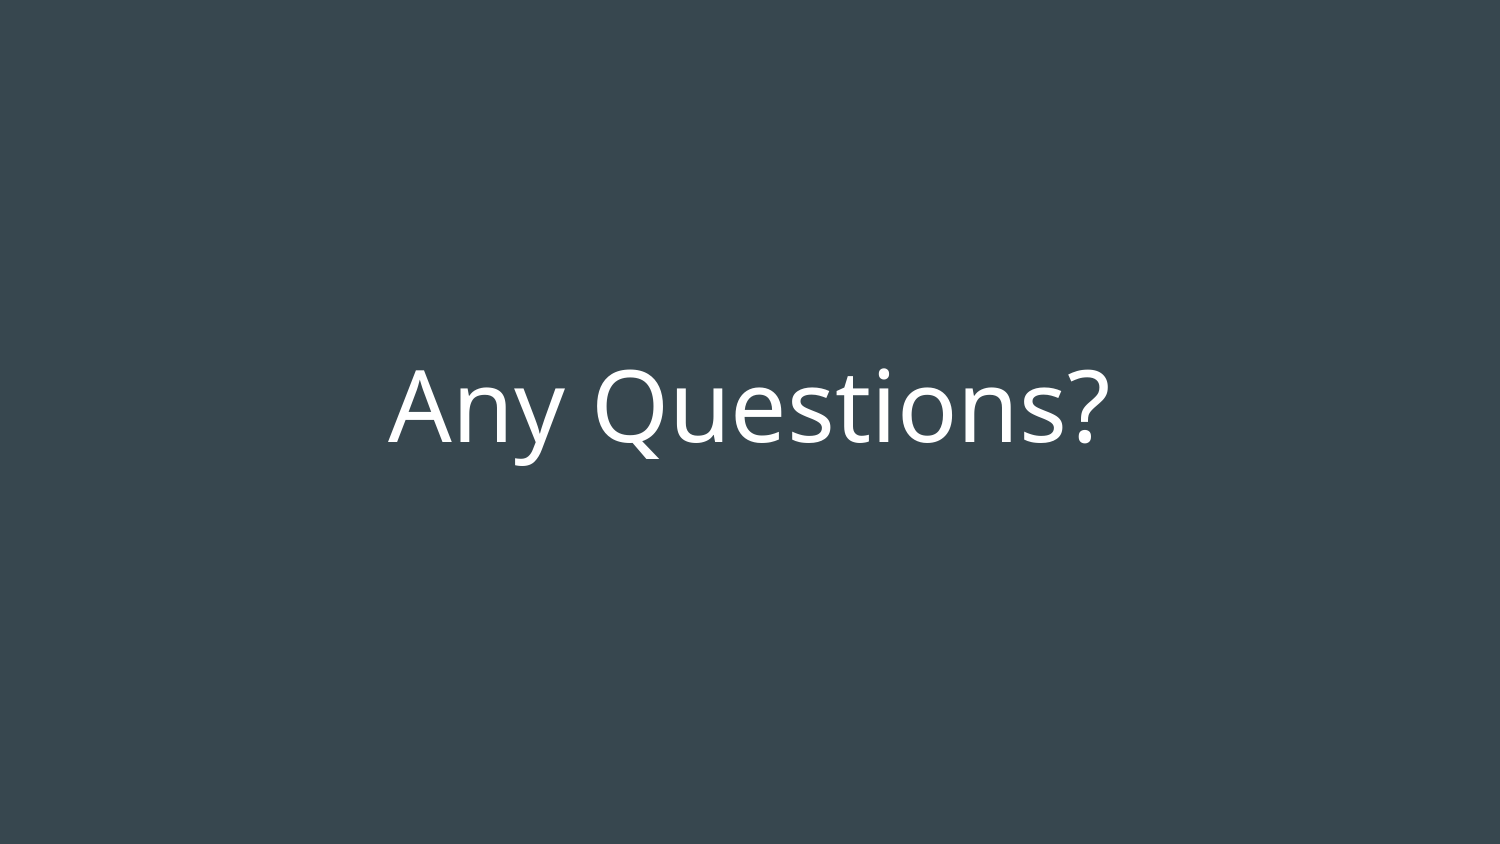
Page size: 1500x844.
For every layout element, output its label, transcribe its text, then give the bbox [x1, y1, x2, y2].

title Any Questions? [367, 327, 1133, 422]
